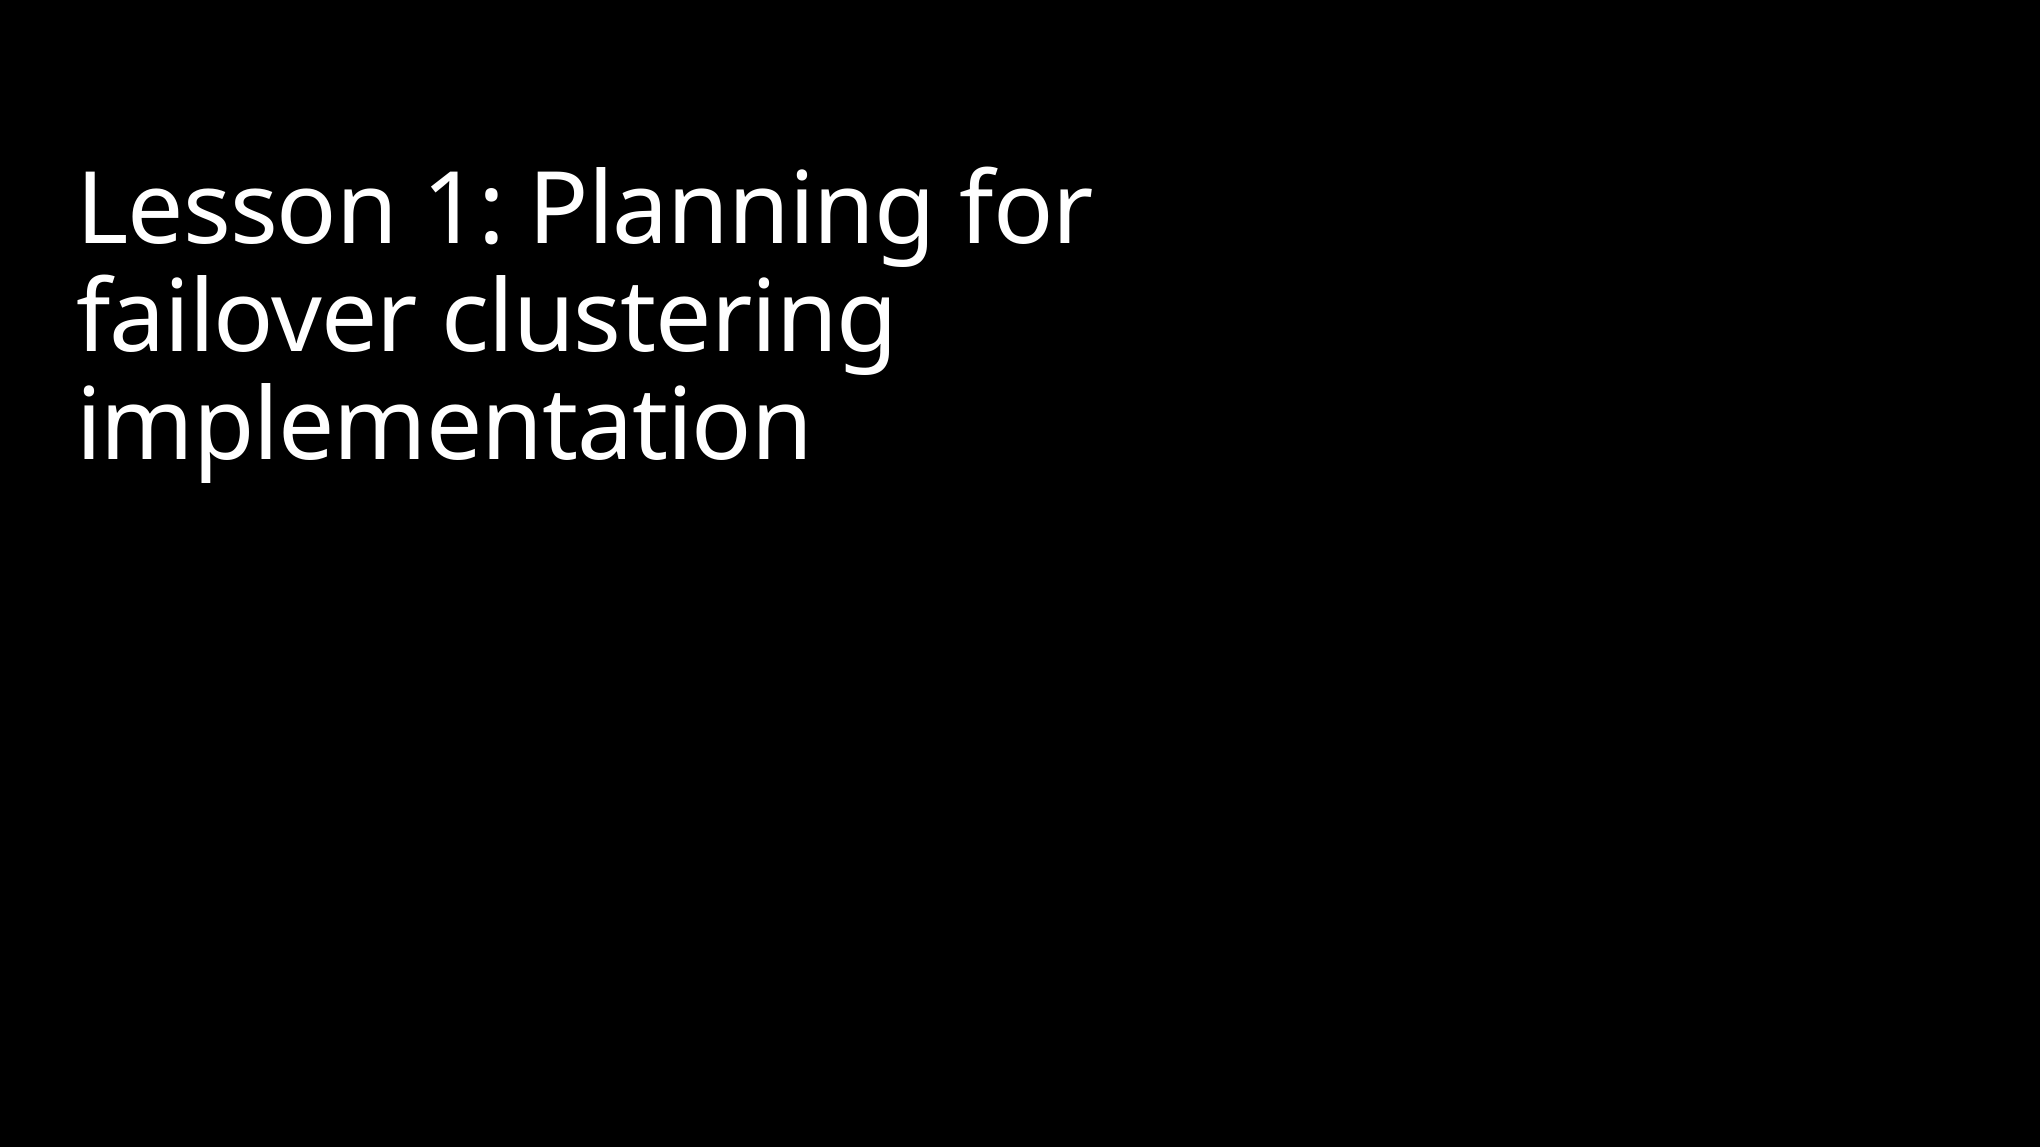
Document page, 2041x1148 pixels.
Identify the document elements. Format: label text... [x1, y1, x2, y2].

title Lesson 1: Planning for failover clustering implementation [76, 157, 1324, 753]
